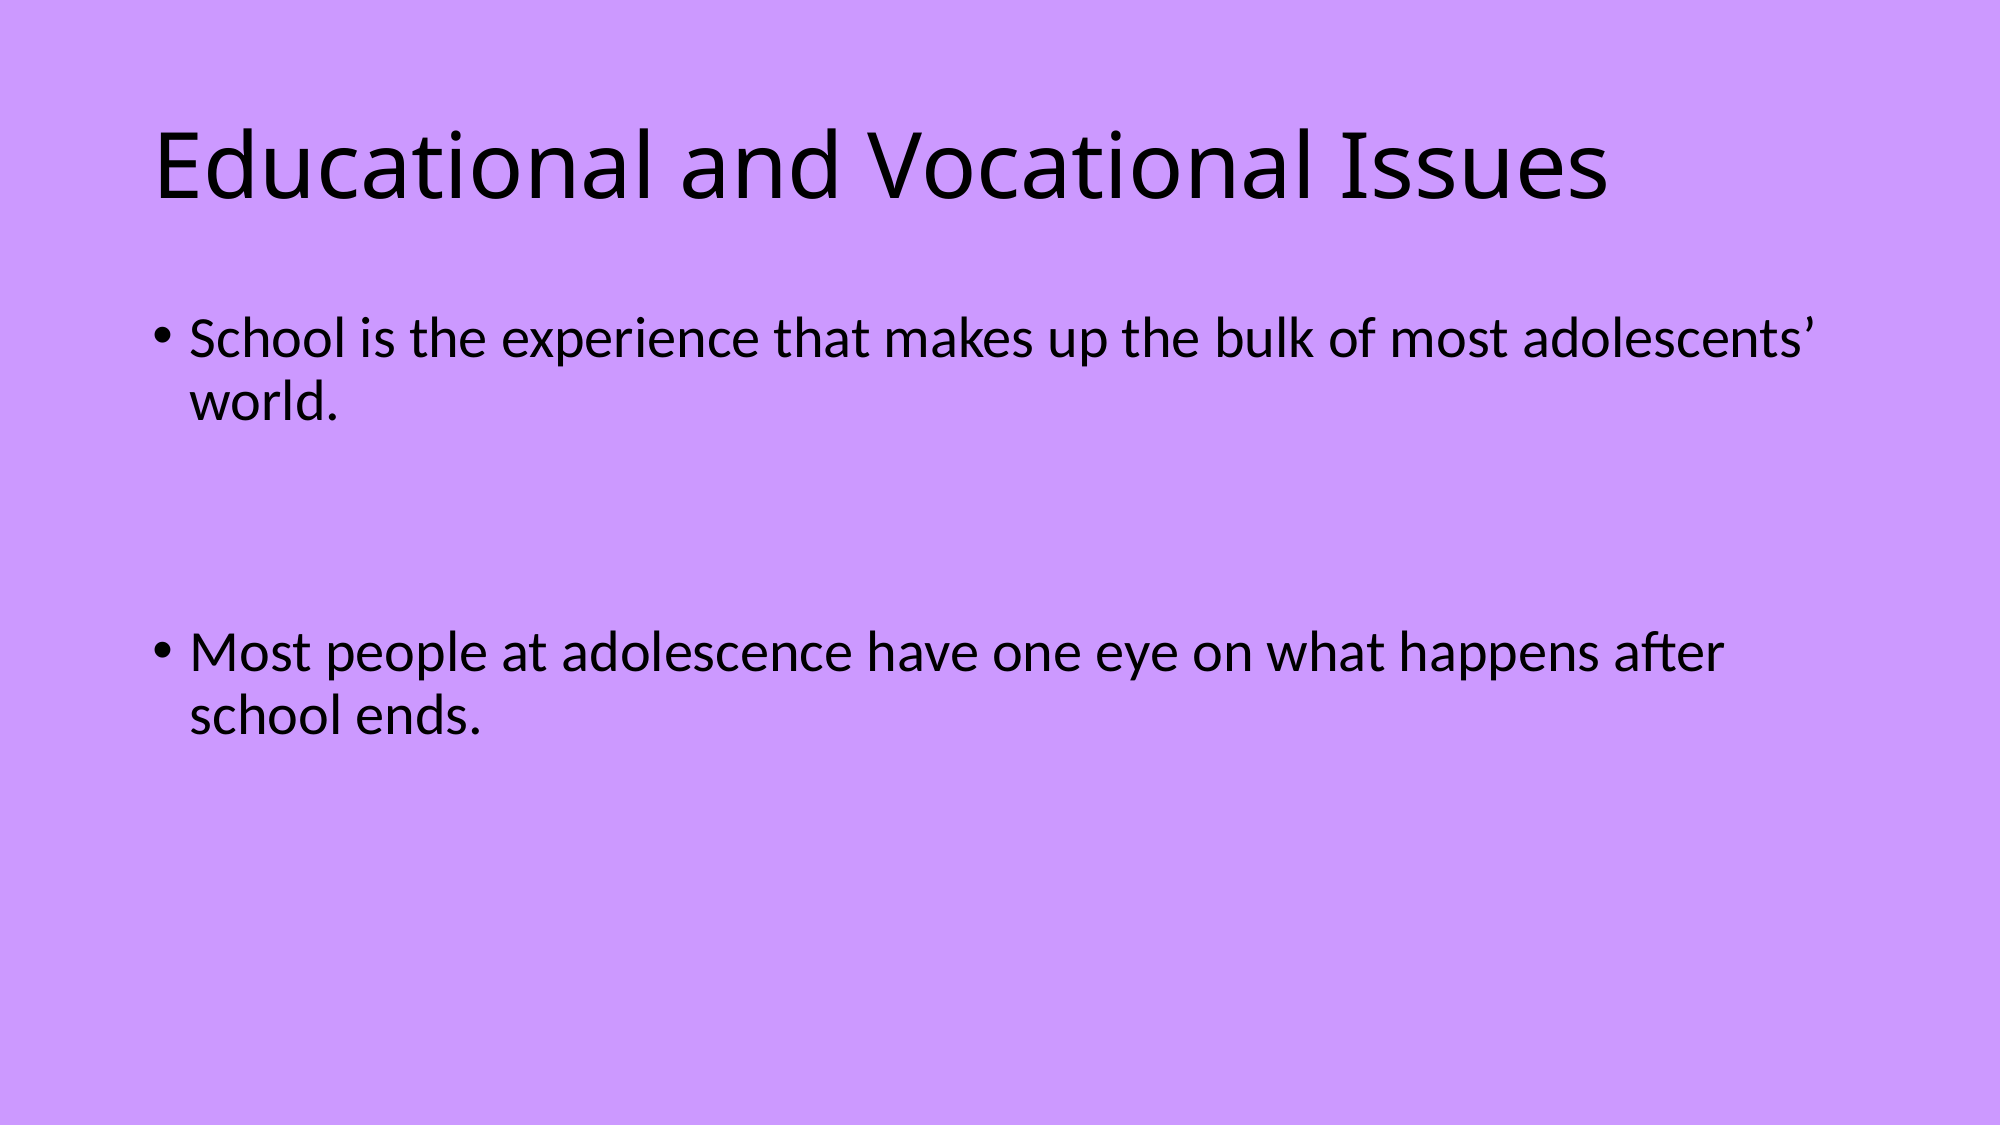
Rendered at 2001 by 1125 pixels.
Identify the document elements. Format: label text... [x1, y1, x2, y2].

list School is the experience that makes up the bulk of most adolescents’ world. Most people at adolescence have one eye on what happens after school ends. [137, 299, 1863, 1014]
title Educational and Vocational Issues [137, 59, 1863, 278]
